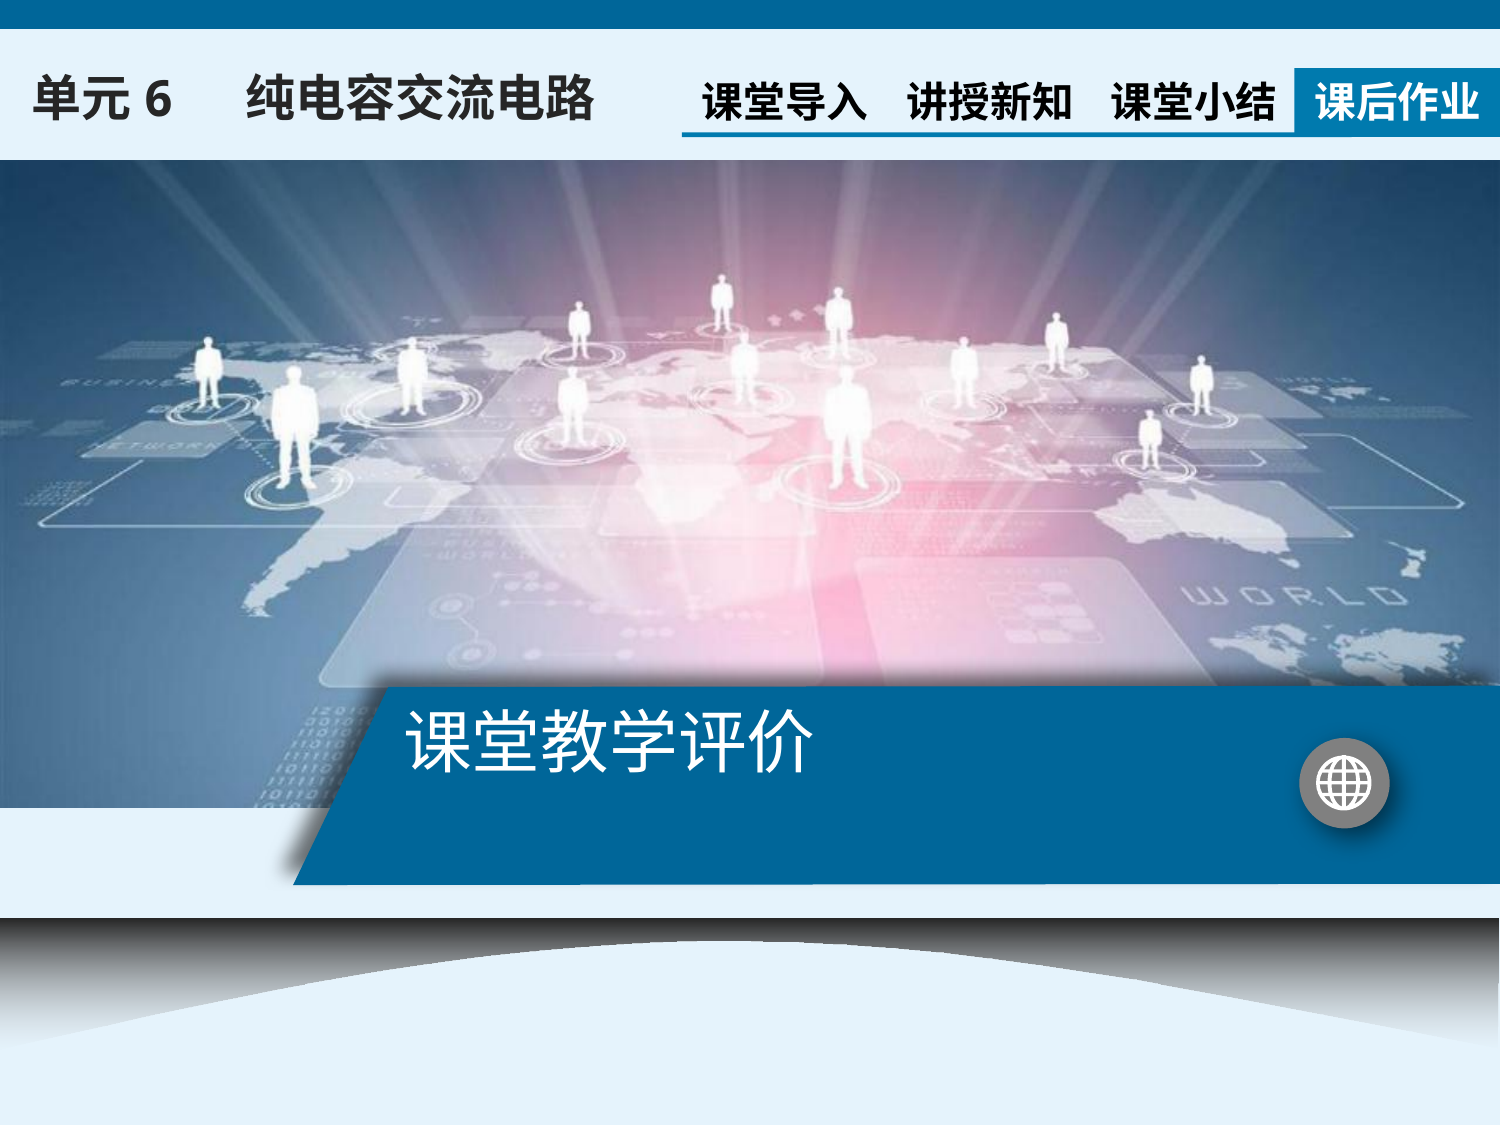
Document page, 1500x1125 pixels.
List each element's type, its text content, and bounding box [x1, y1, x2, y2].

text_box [16, 59, 1500, 135]
picture [0, 160, 1500, 808]
title 课堂教学评价 [388, 673, 1499, 790]
